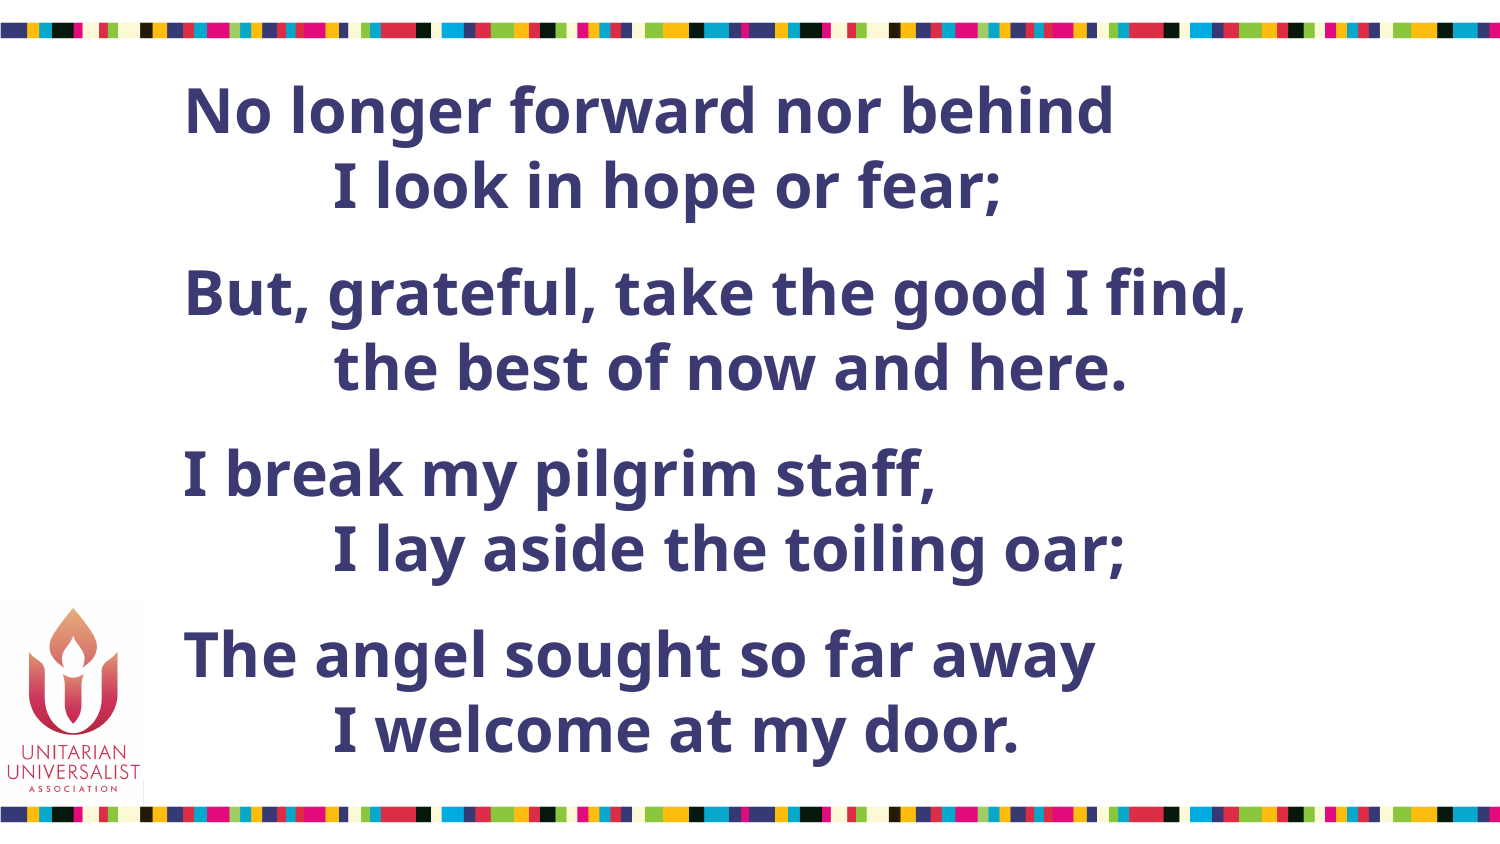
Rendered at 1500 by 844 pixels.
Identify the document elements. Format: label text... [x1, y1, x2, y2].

picture [0, 22, 1500, 40]
text_box No longer forward nor behind I look in hope or fear; But, grateful, take the good I find, the best of now and here. I break my pilgrim staff, I lay aside the toiling oar; The angel sought so far away I welcome at my door. [168, 56, 1421, 780]
picture [0, 600, 1500, 824]
